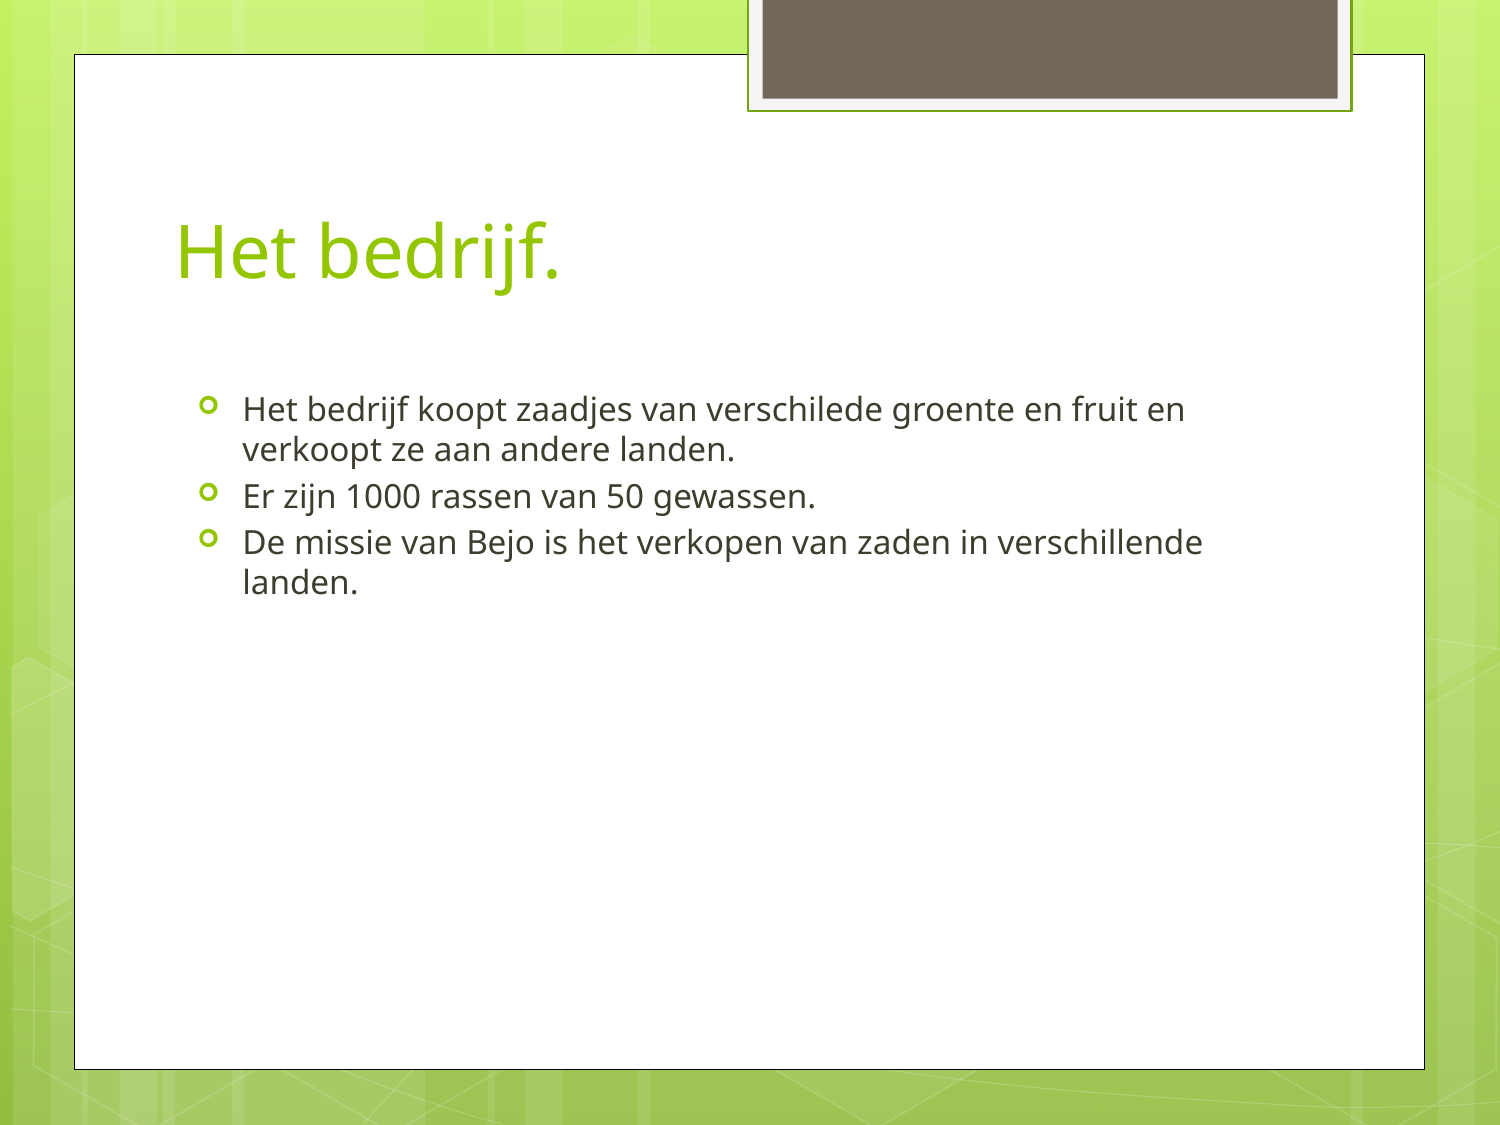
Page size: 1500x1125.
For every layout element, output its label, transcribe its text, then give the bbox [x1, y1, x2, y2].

title Het bedrijf. [159, 196, 1312, 302]
list Het bedrijf koopt zaadjes van verschilede groente en fruit en verkoopt ze aan andere landen. Er zijn 1000 rassen van 50 gewassen. De missie van Bejo is het verkopen van zaden in verschillende landen. [171, 381, 1283, 957]
